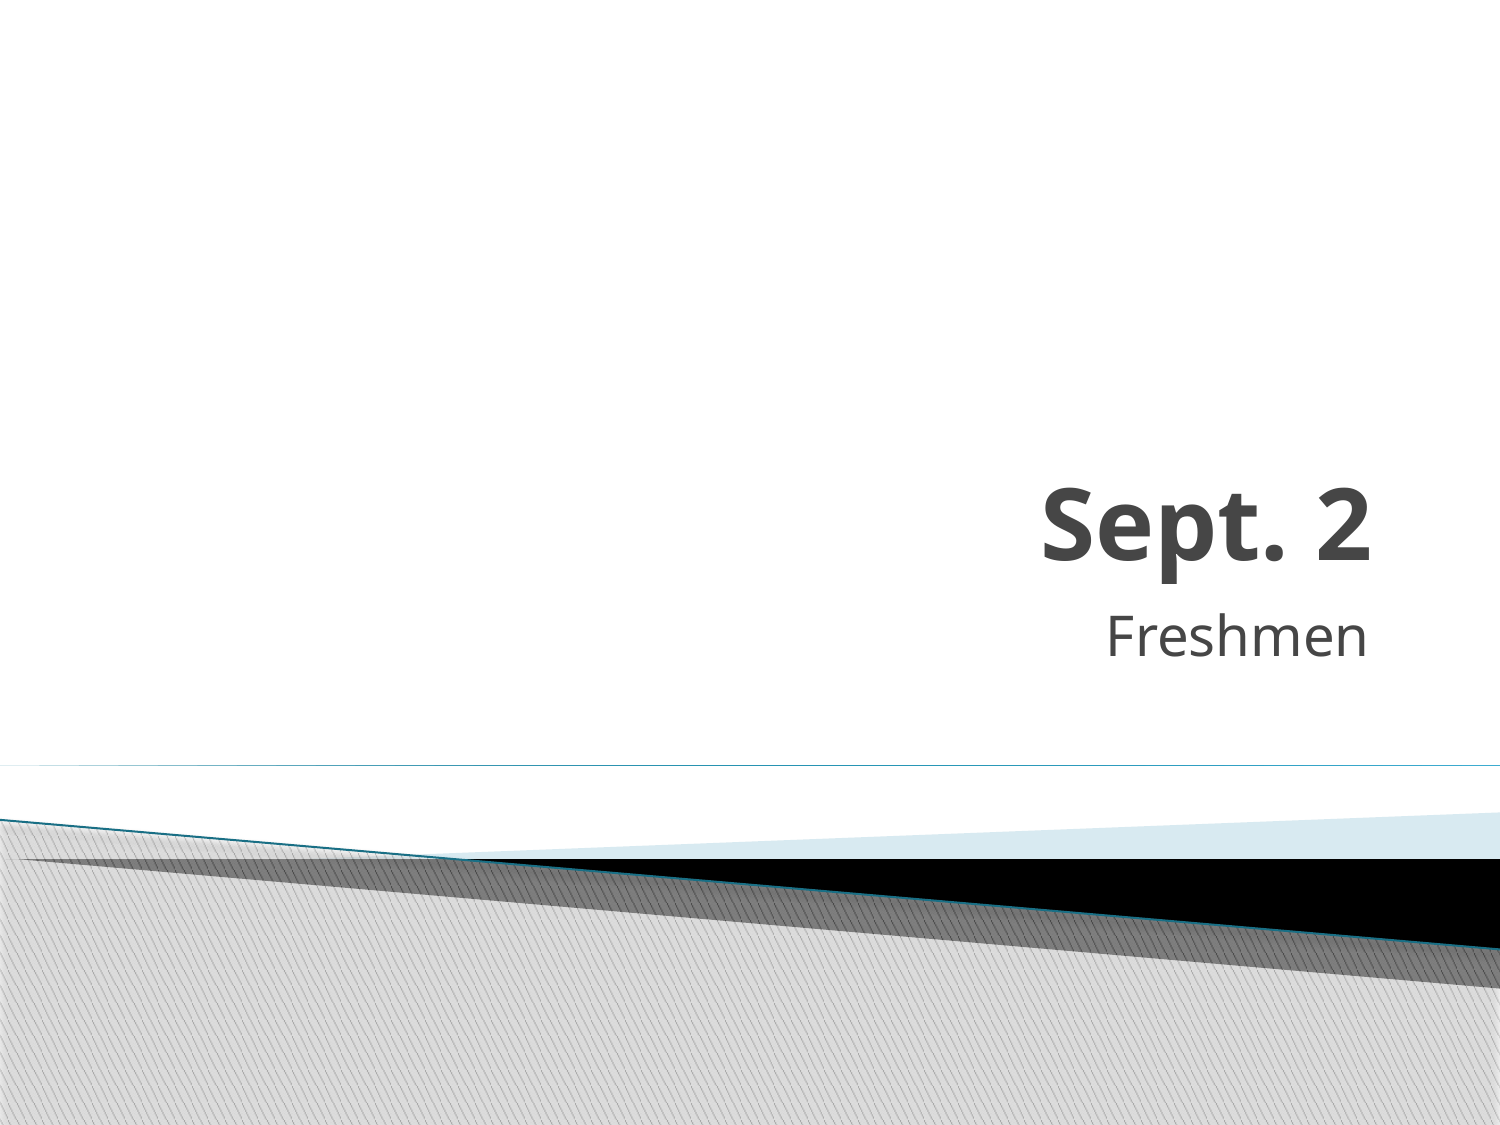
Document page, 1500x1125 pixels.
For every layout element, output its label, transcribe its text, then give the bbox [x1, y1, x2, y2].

title Sept. 2 [112, 287, 1388, 588]
picture [5, 859, 1500, 989]
subtitle Freshmen [112, 592, 1388, 790]
